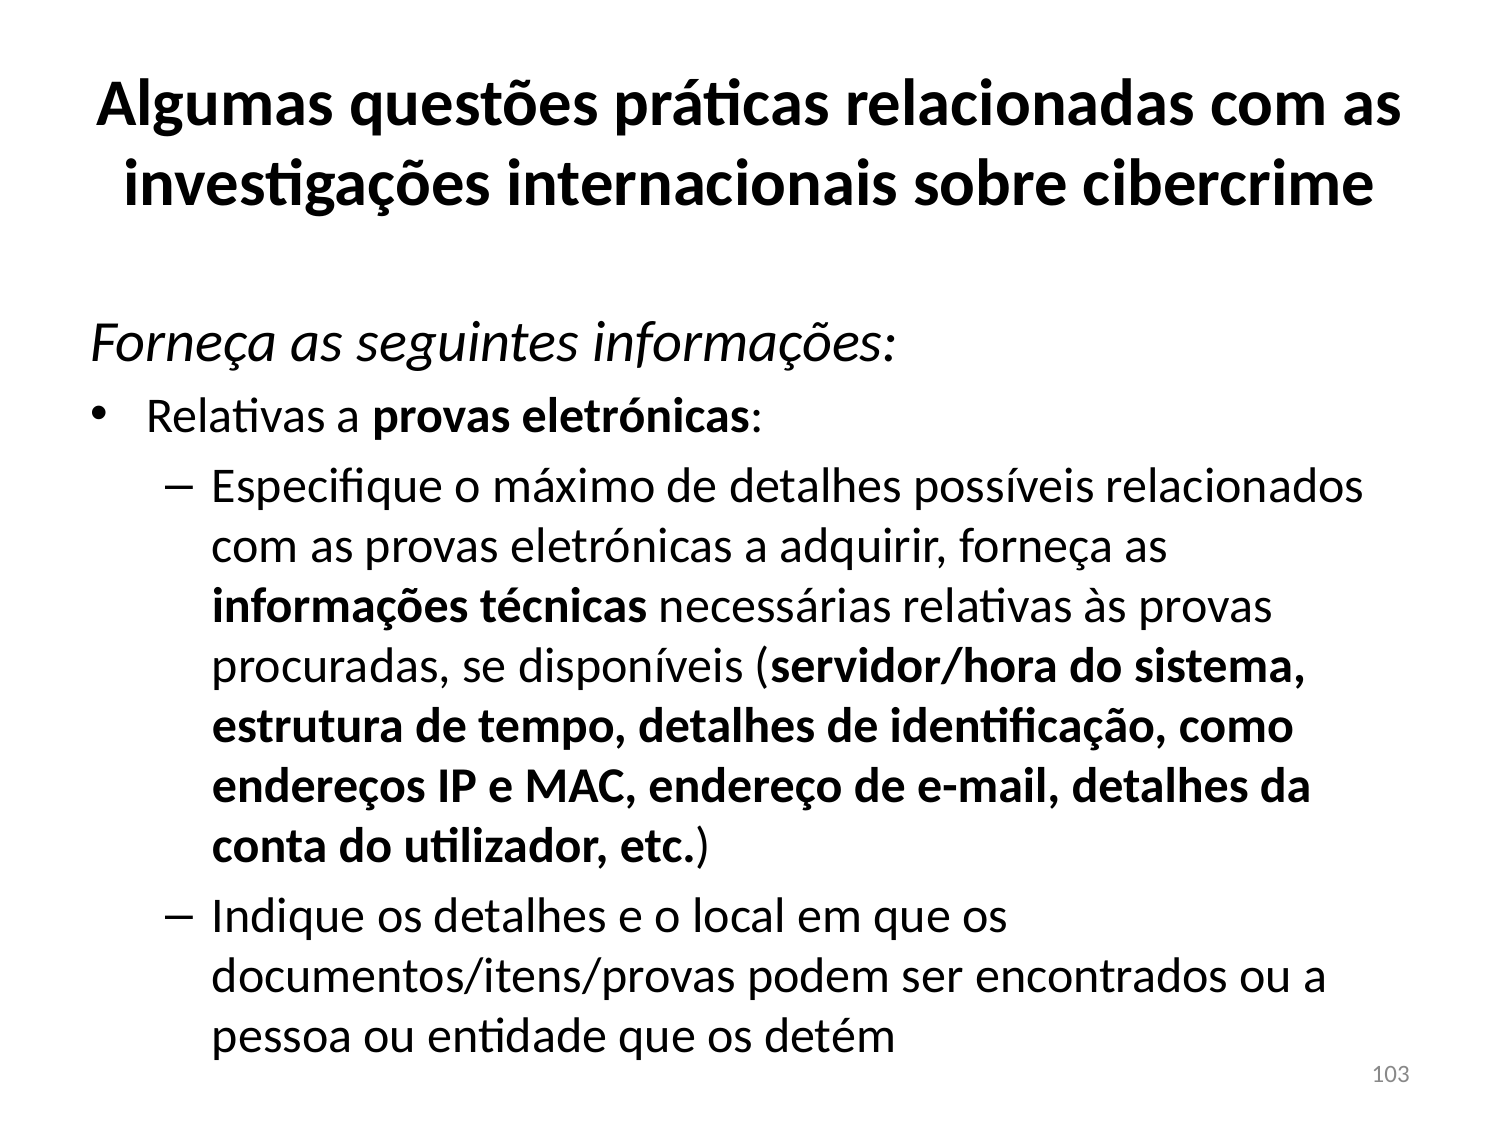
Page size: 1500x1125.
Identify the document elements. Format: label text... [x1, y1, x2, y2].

list Forneça as seguintes informações: Relativas a provas eletrónicas: Especifique o máximo de detalhes possíveis relacionados com as provas eletrónicas a adquirir, forneça as informações técnicas necessárias relativas às provas procuradas, se disponíveis (servidor/hora do sistema, estrutura de tempo, detalhes de identificação, como endereços IP e MAC, endereço de e-mail, detalhes da conta do utilizador, etc.) Indique os detalhes e o local em que os documentos/itens/provas podem ser encontrados ou a pessoa ou entidade que os detém [75, 295, 1425, 1005]
title Algumas questões práticas relacionadas com as investigações internacionais sobre cibercrime [75, 45, 1425, 233]
slide_number 103 [1074, 1042, 1425, 1103]
